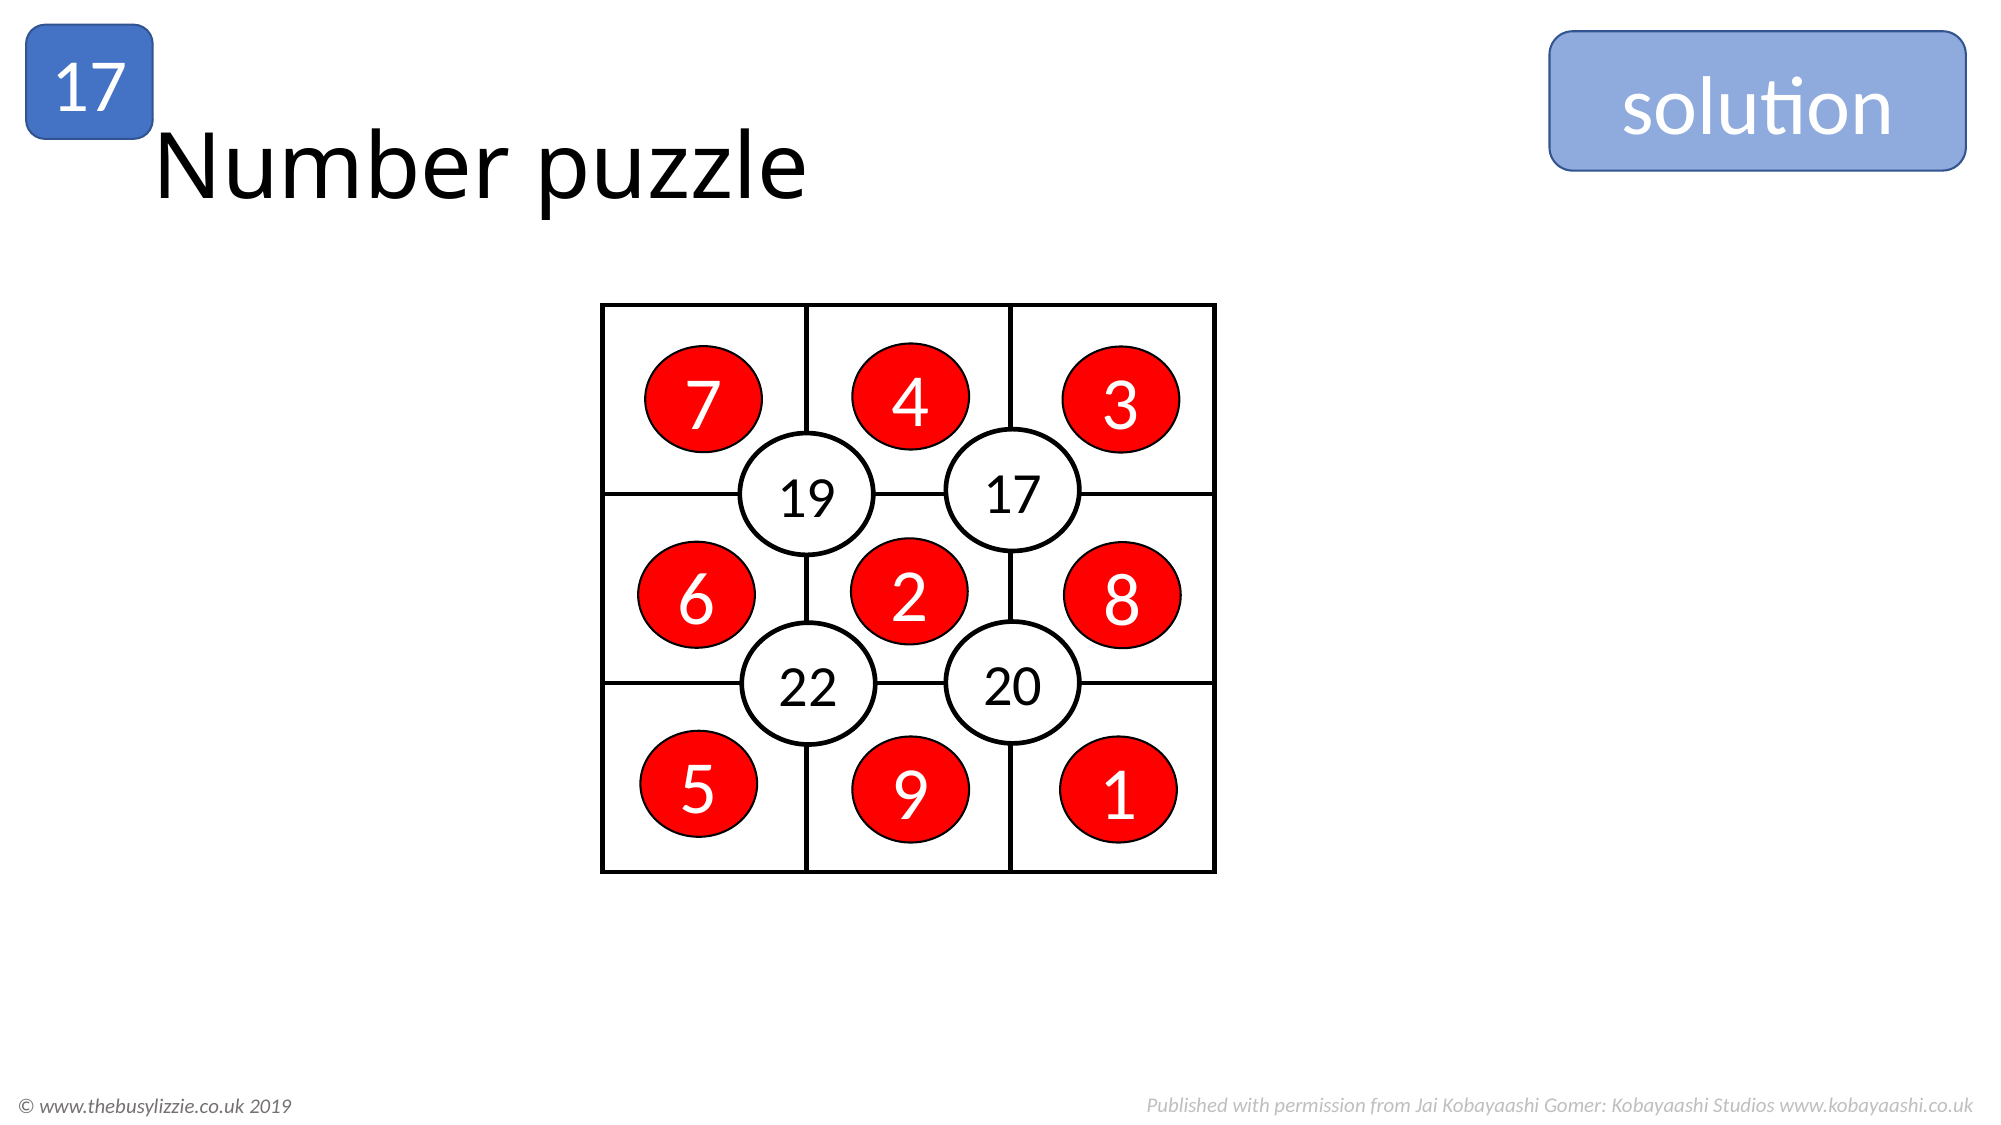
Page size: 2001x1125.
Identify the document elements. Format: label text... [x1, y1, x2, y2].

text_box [602, 304, 1215, 873]
title Number puzzle [137, 59, 1863, 278]
text_box Published with permission from Jai Kobayaashi Gomer: Kobayaashi Studios www.kobayaashi.co.uk [1131, 1084, 2000, 1125]
text_box © www.thebusylizzie.co.uk 2019 [2, 1085, 311, 1125]
text_box solution [1548, 30, 1967, 172]
text_box 17 [25, 23, 154, 140]
